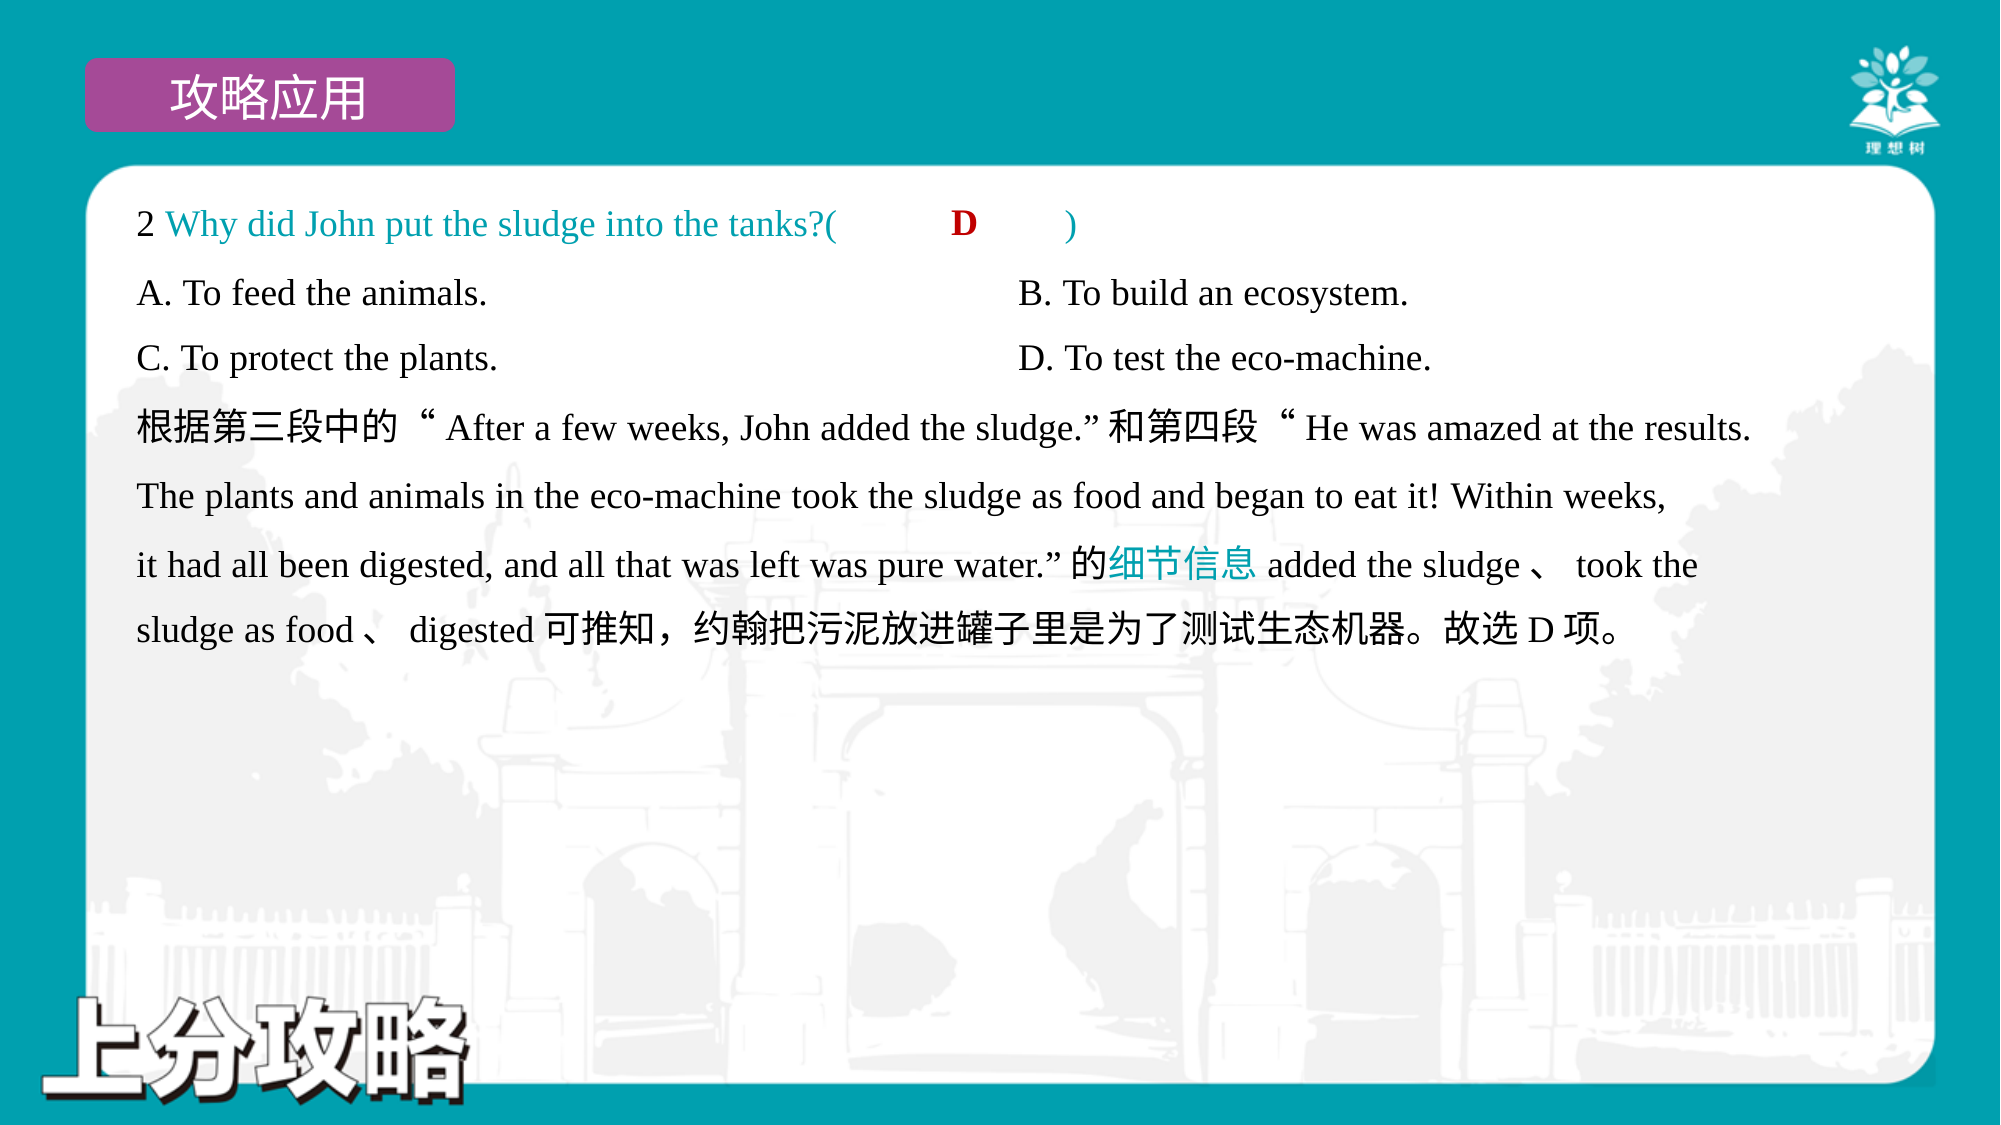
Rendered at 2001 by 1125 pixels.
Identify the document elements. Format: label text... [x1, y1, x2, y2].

picture [0, 0, 2000, 1125]
text_box D [937, 176, 992, 236]
text_box A. To feed the animals. B. To build an ecosystem. C. To protect the plants. D. To test the eco-machine. [136, 244, 1865, 371]
text_box 2 Why did John put the sludge into the tanks?( ) [136, 176, 1865, 237]
text_box 根据第三段中的“After a few weeks, John added the sludge.”和第四段“He was amazed at the results. The plants and animals in the eco-machine took the sludge as food and began to eat it! Within weeks, it had all been digested, and all that was left was pure water.”的细节信息added the sludge、took the sludge as food、digested可推知，约翰把污泥放进罐子里是为了测试生态机器。故选D项。 [136, 379, 1865, 643]
